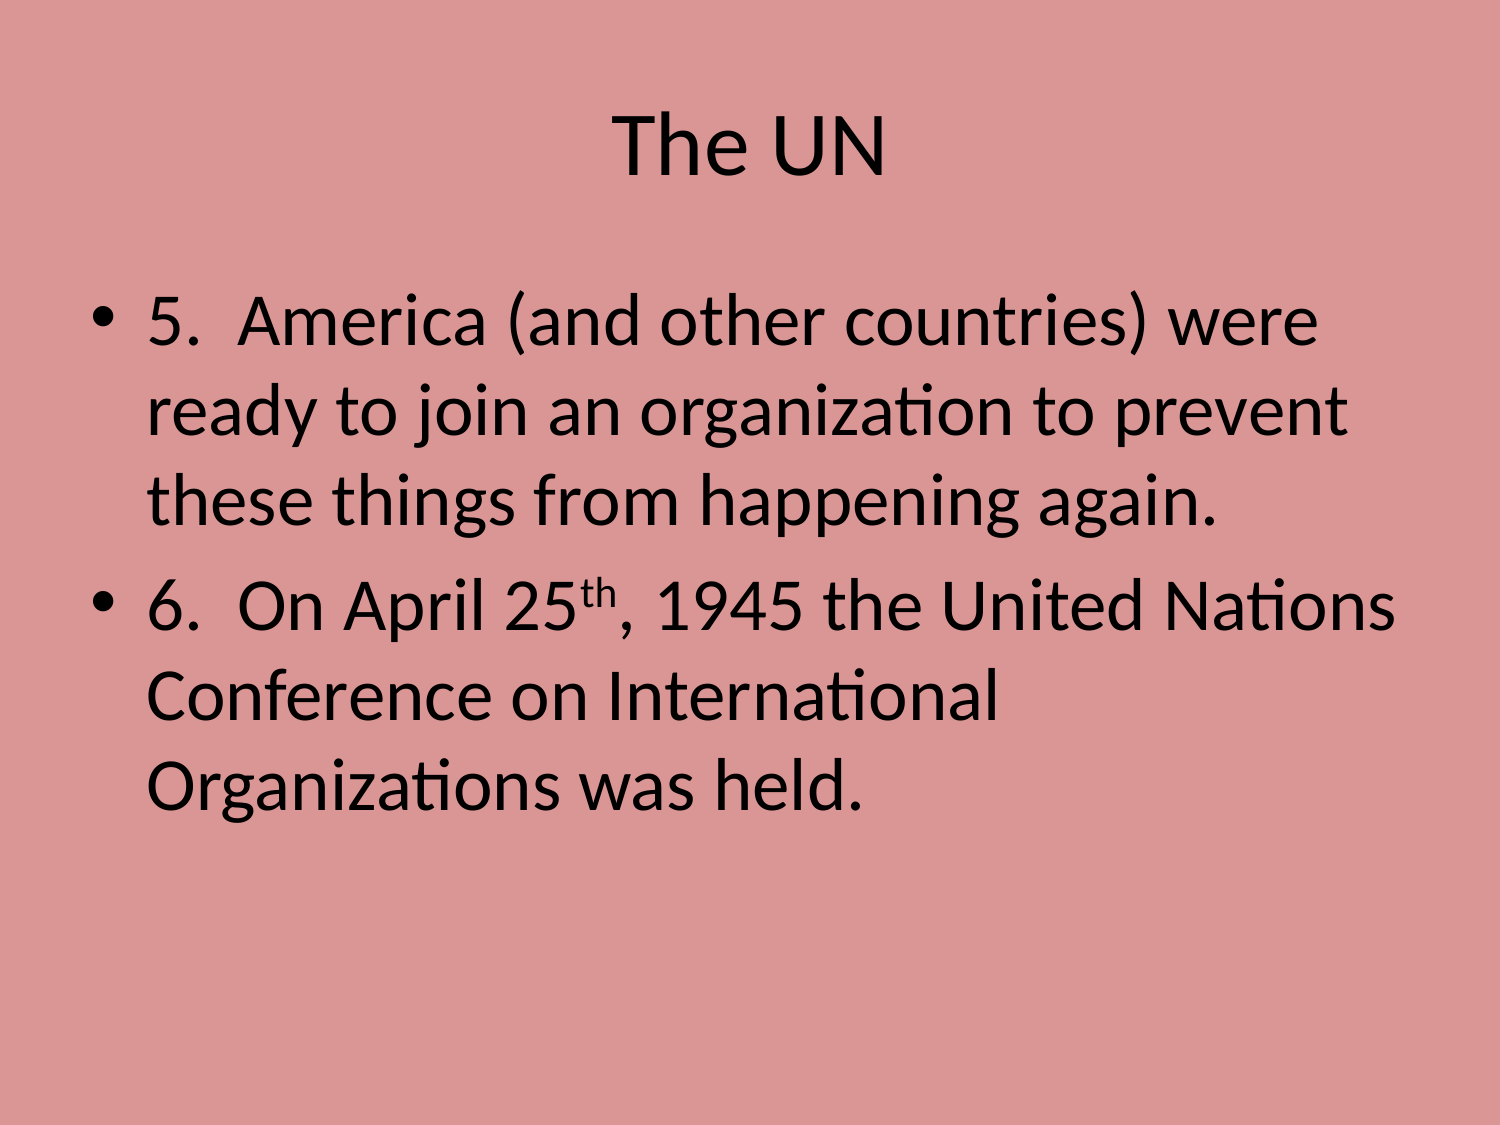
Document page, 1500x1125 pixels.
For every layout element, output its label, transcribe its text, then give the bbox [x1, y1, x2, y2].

title The UN [75, 45, 1425, 233]
list 5. America (and other countries) were ready to join an organization to prevent these things from happening again. 6. On April 25th, 1945 the United Nations Conference on International Organizations was held. [75, 262, 1425, 1005]
